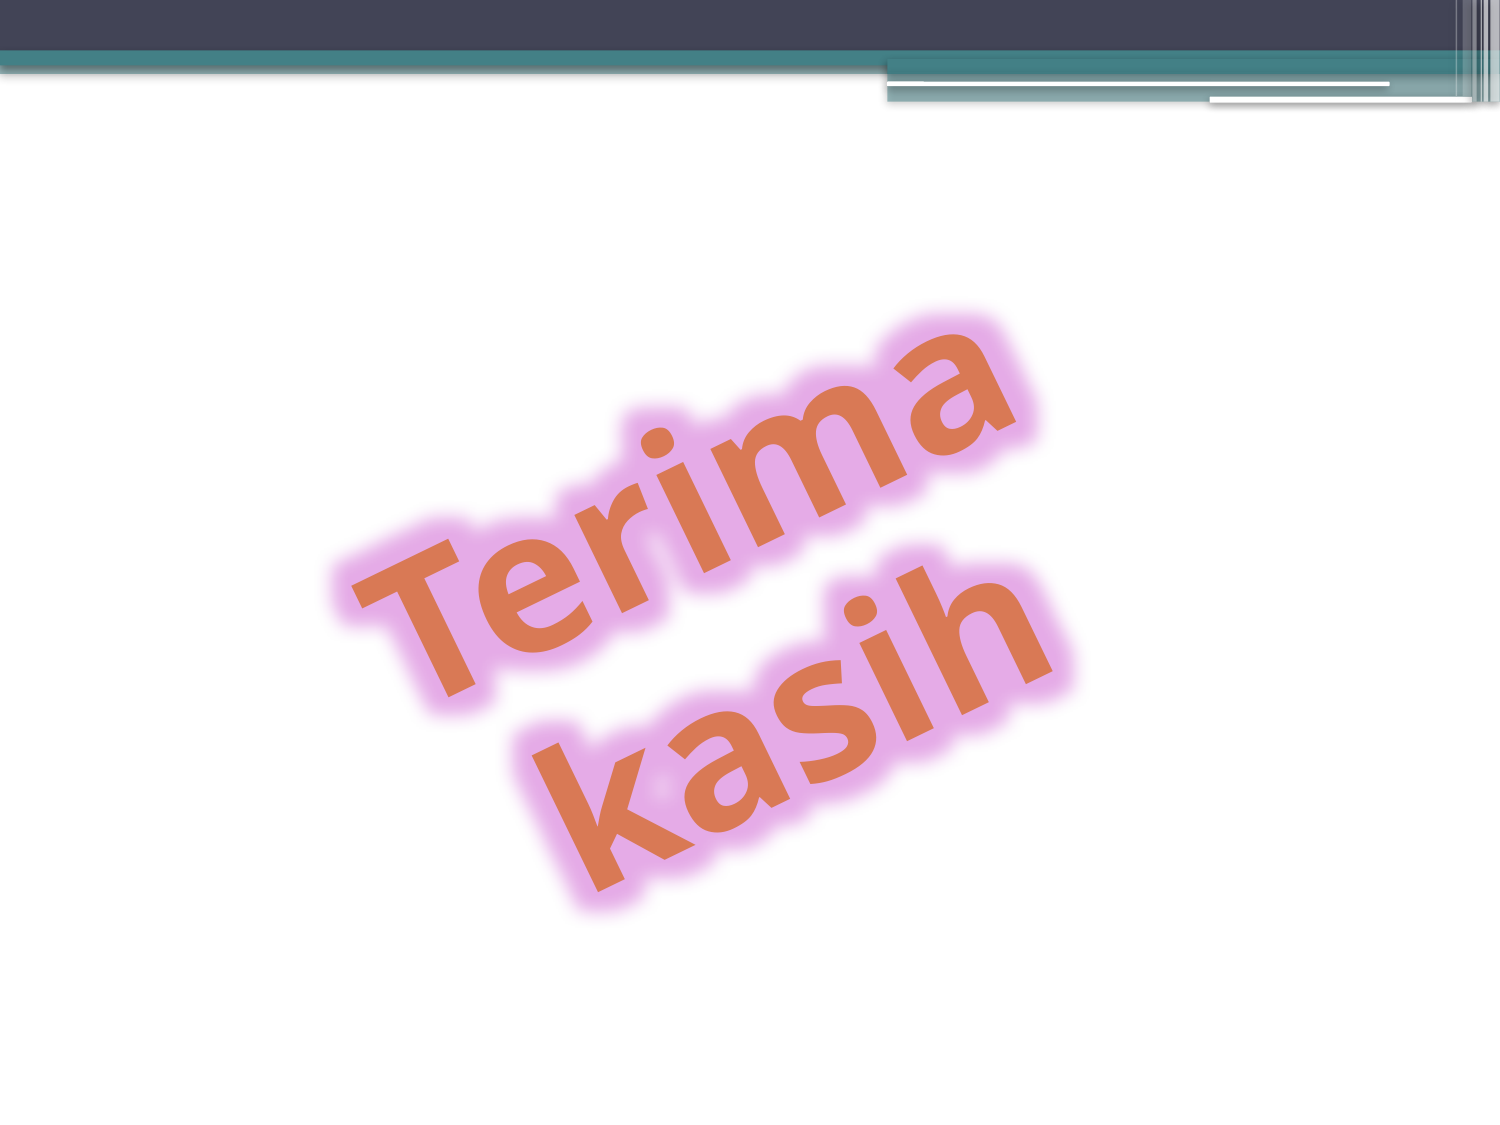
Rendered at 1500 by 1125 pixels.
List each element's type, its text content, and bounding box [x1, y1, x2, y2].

text_box Terima kasih [218, 179, 1258, 1025]
